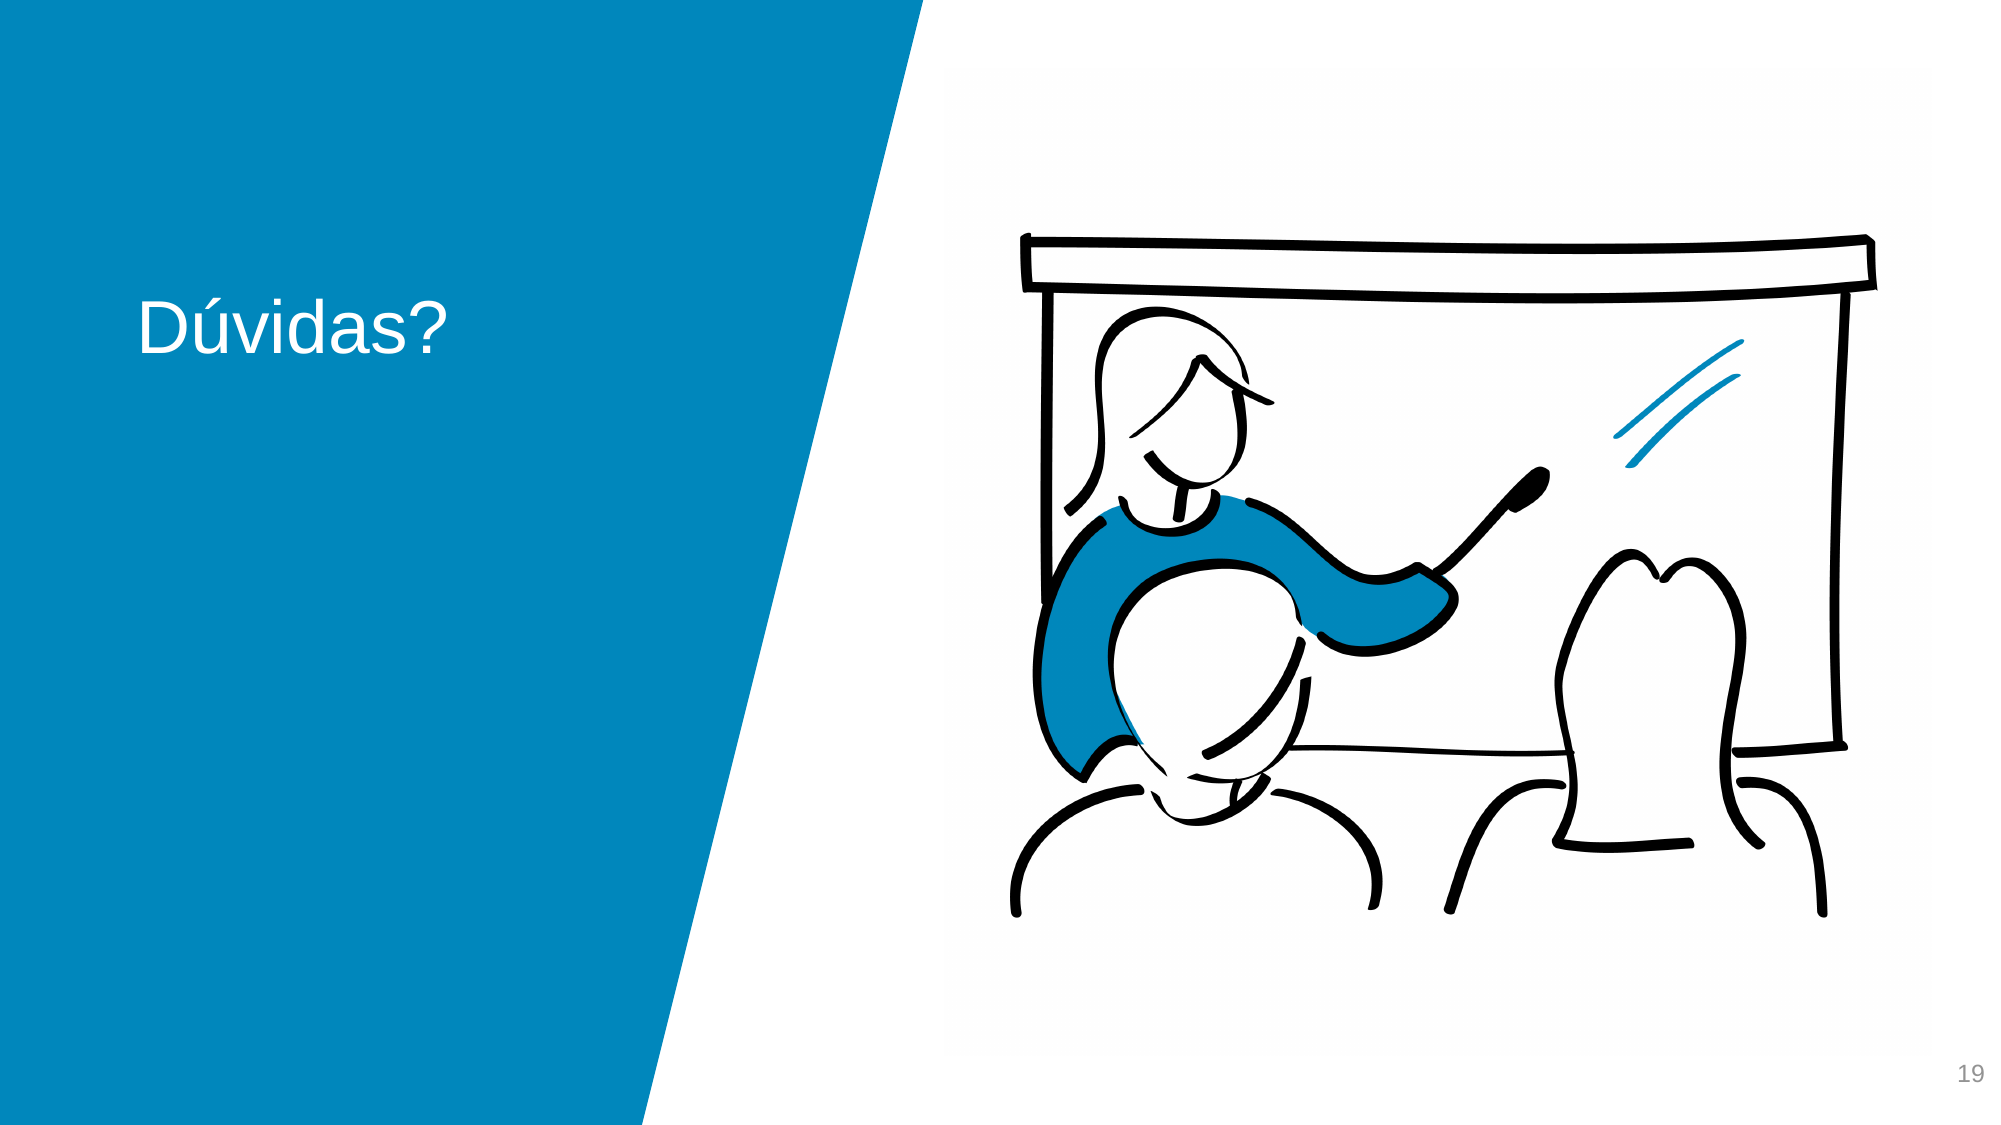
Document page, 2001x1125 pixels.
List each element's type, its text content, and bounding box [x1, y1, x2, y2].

slide_number 19 [1550, 1042, 2000, 1103]
title Dúvidas? [136, 0, 775, 371]
picture [944, 68, 1932, 1056]
